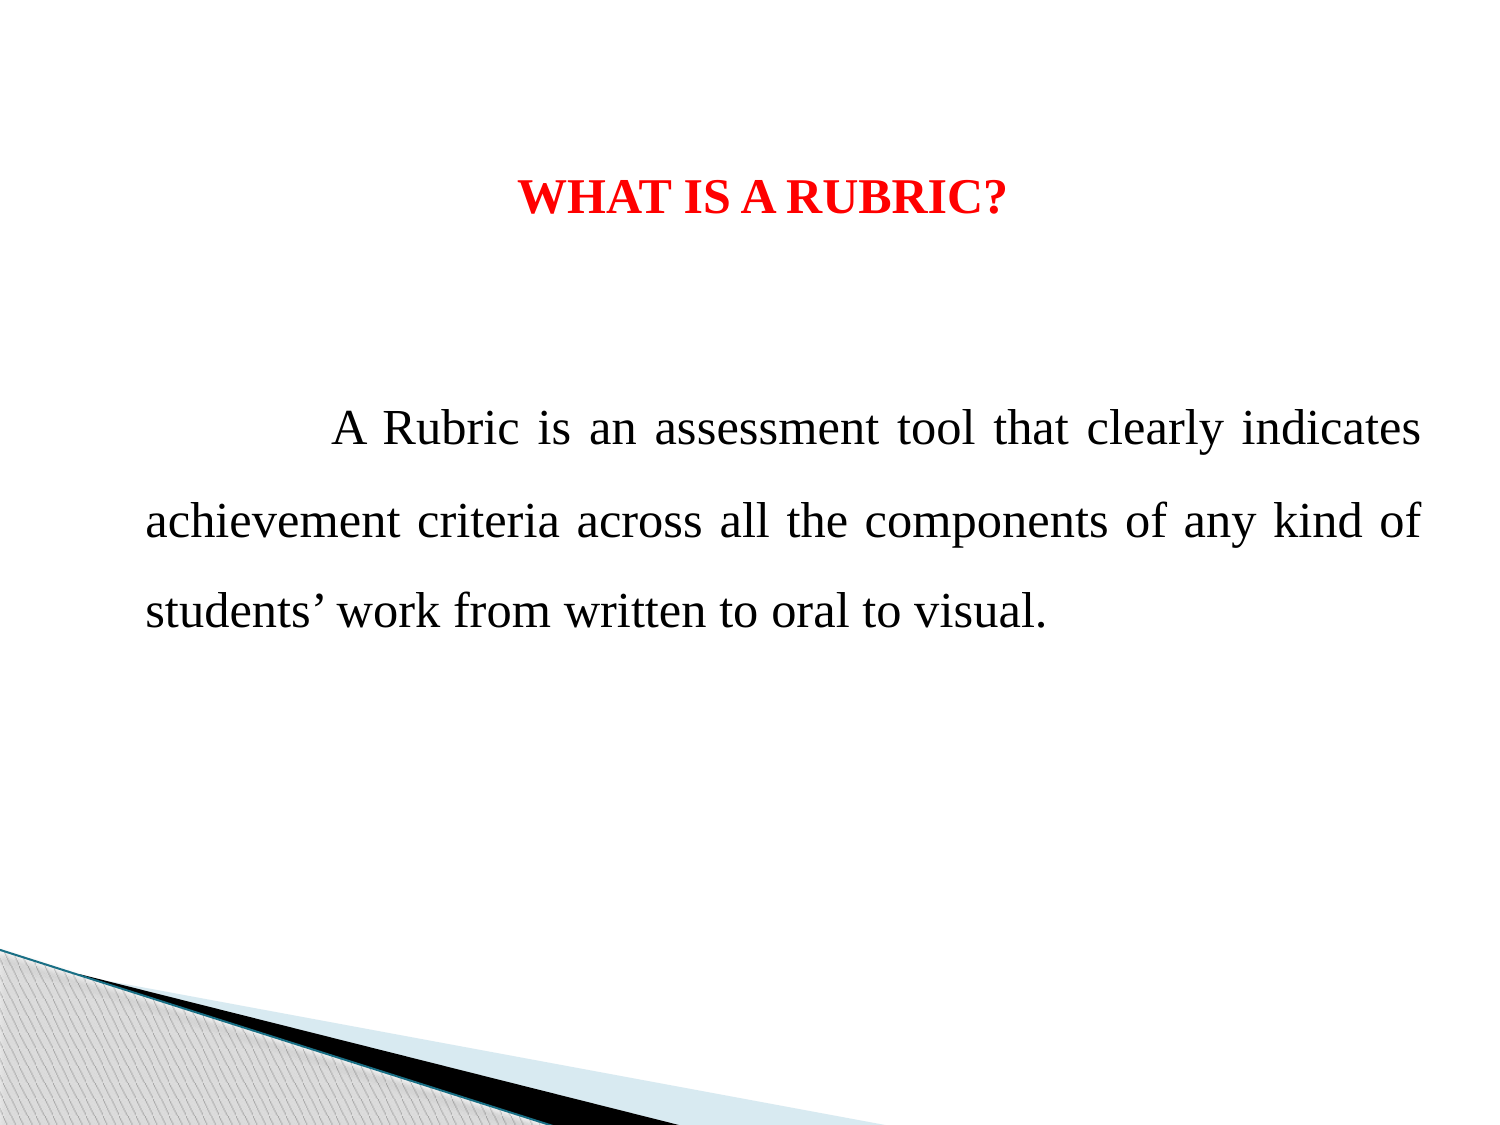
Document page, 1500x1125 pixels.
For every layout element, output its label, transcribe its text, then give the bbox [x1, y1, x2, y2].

list A Rubric is an assessment tool that clearly indicates achievement criteria across all the components of any kind of students’ work from written to oral to visual. [75, 337, 1438, 650]
title WHAT IS A RUBRIC? [87, 99, 1438, 288]
